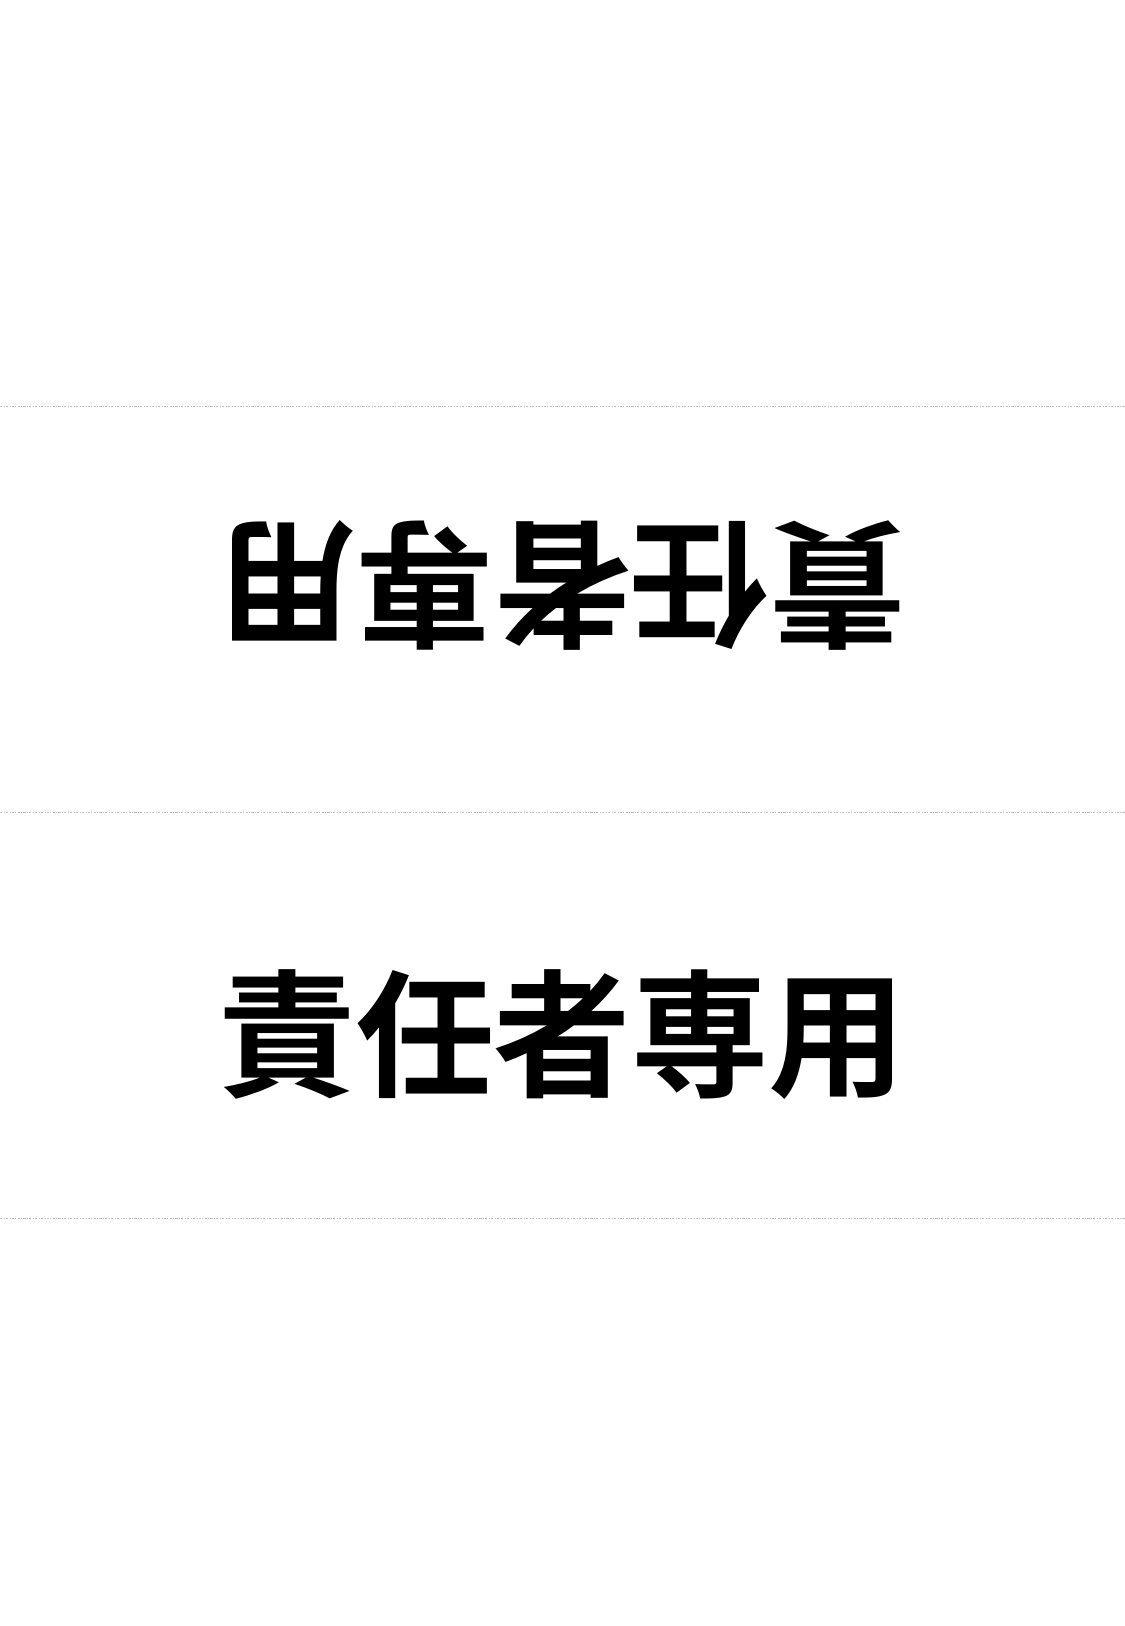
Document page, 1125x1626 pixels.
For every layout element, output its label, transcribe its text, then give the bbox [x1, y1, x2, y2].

text_box 責任者専用 [204, 498, 922, 679]
text_box 責任者専用 [203, 941, 922, 1122]
